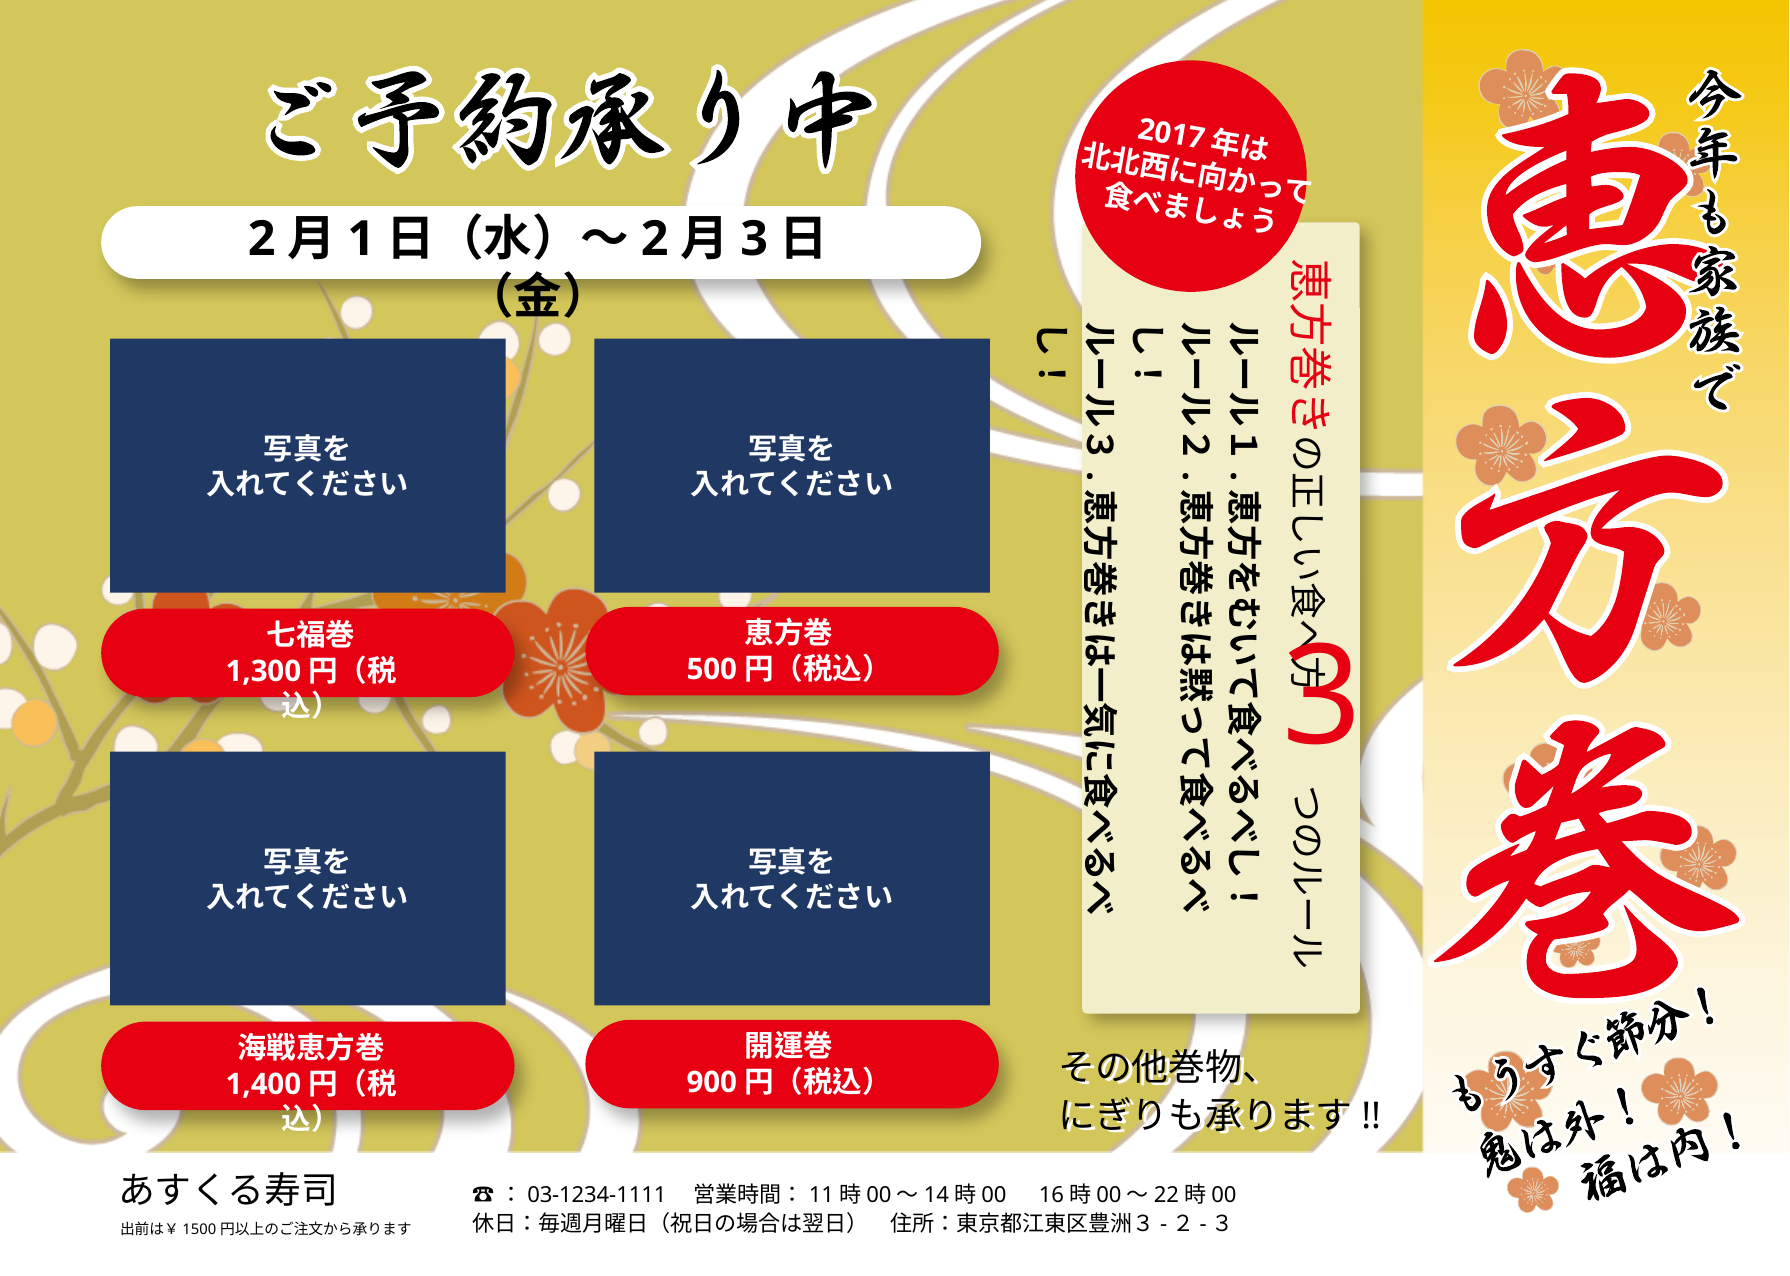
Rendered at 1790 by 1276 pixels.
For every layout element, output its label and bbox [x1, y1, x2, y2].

text_box [1068, 60, 1328, 292]
picture [0, 0, 1790, 1276]
